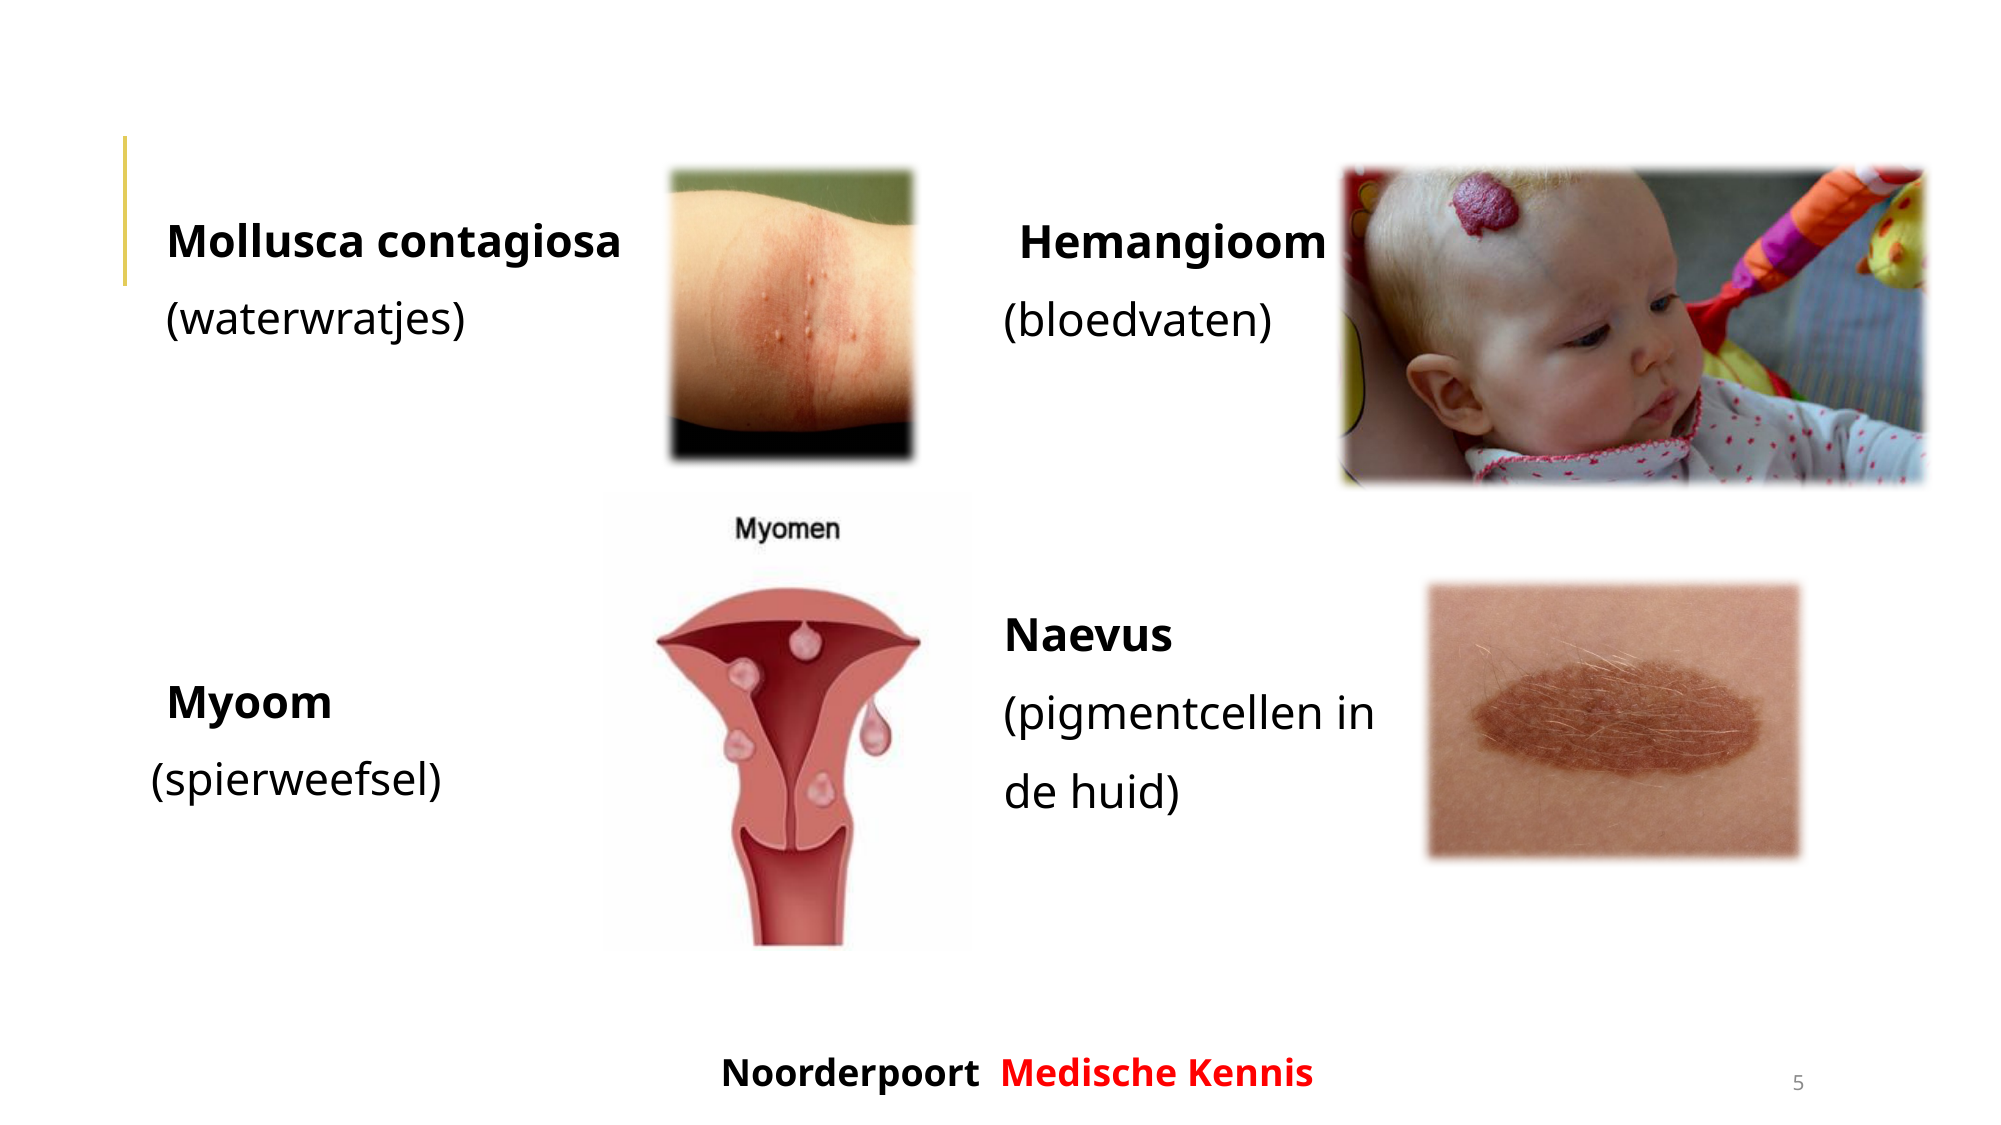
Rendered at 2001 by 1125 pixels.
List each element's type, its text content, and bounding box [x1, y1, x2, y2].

picture [1334, 160, 1933, 493]
list Mollusca contagiosa (waterwratjes) Myoom (spierweefsel) [143, 211, 990, 816]
slide_number 5 [1777, 1061, 1938, 1107]
picture [603, 492, 976, 951]
list Hemangioom (bloedvaten) Naevus (pigmentcellen in de huid) [996, 211, 1887, 1125]
text_box Noorderpoort Medische Kennis [705, 1041, 1369, 1102]
picture [661, 160, 924, 470]
picture [1417, 574, 1810, 869]
